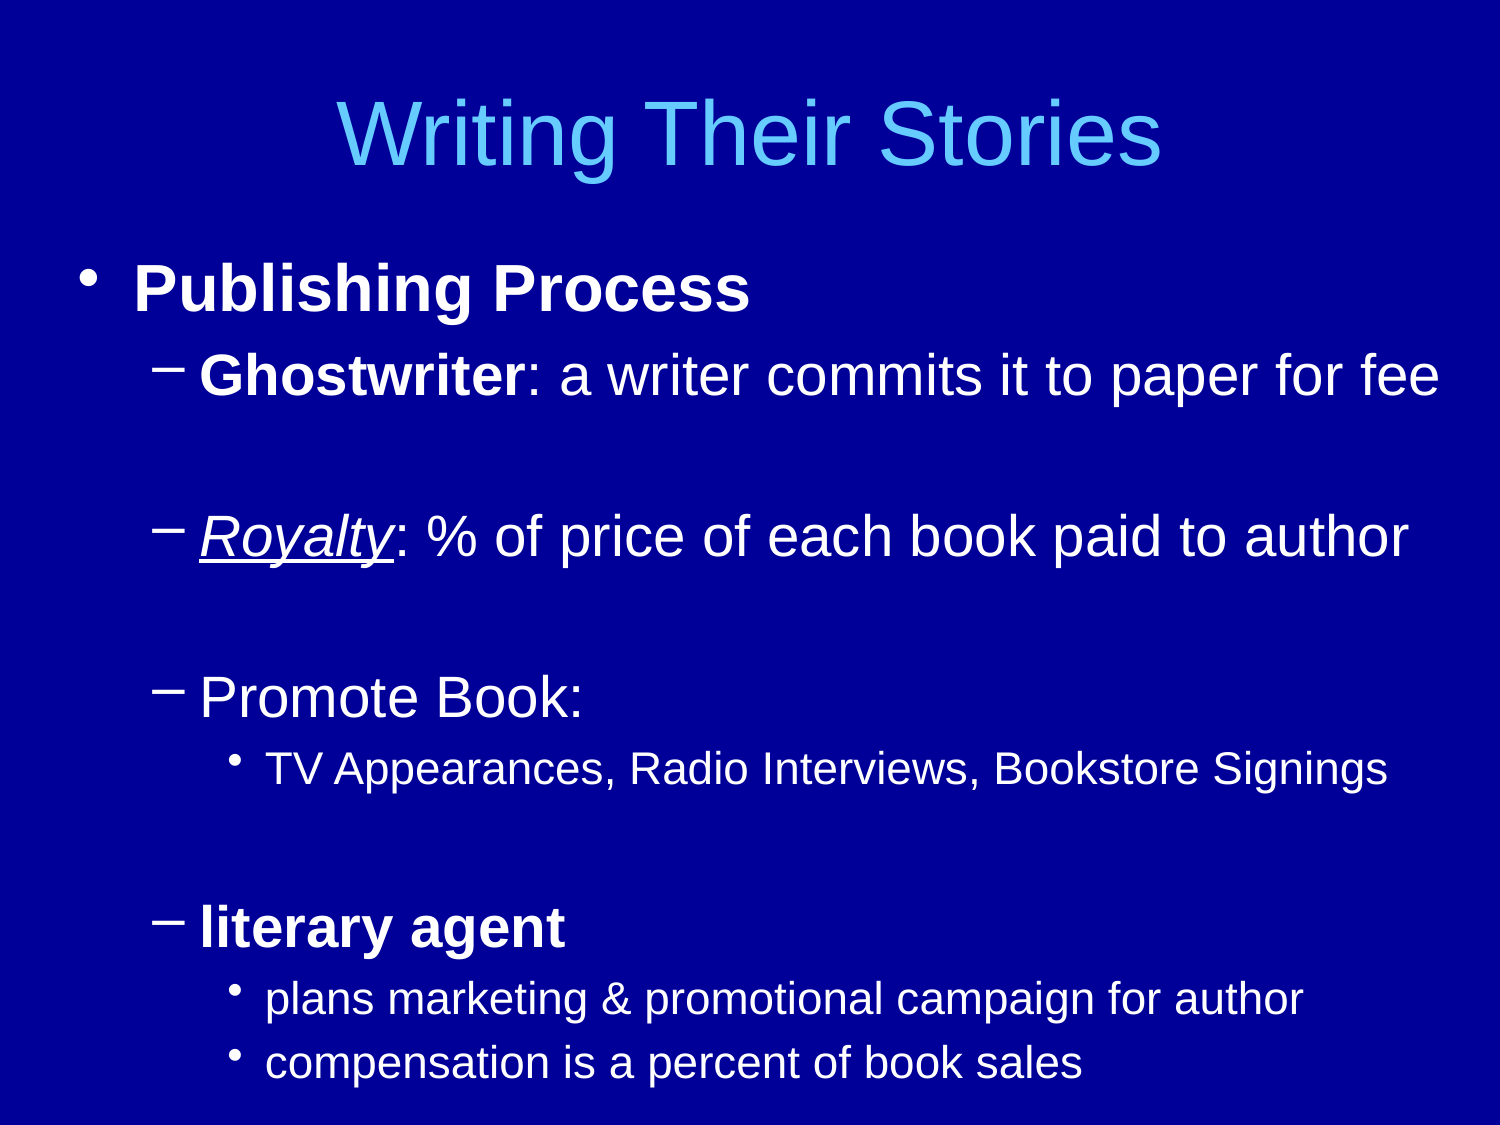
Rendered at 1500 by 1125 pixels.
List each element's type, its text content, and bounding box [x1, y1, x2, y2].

title Writing Their Stories [74, 44, 1426, 213]
list Publishing Process Ghostwriter: a writer commits it to paper for fee Royalty: % of price of each book paid to author Promote Book: TV Appearances, Radio Interviews, Bookstore Signings literary agent plans marketing & promotional campaign for author compensation is a percent of book sales [62, 237, 1476, 1076]
